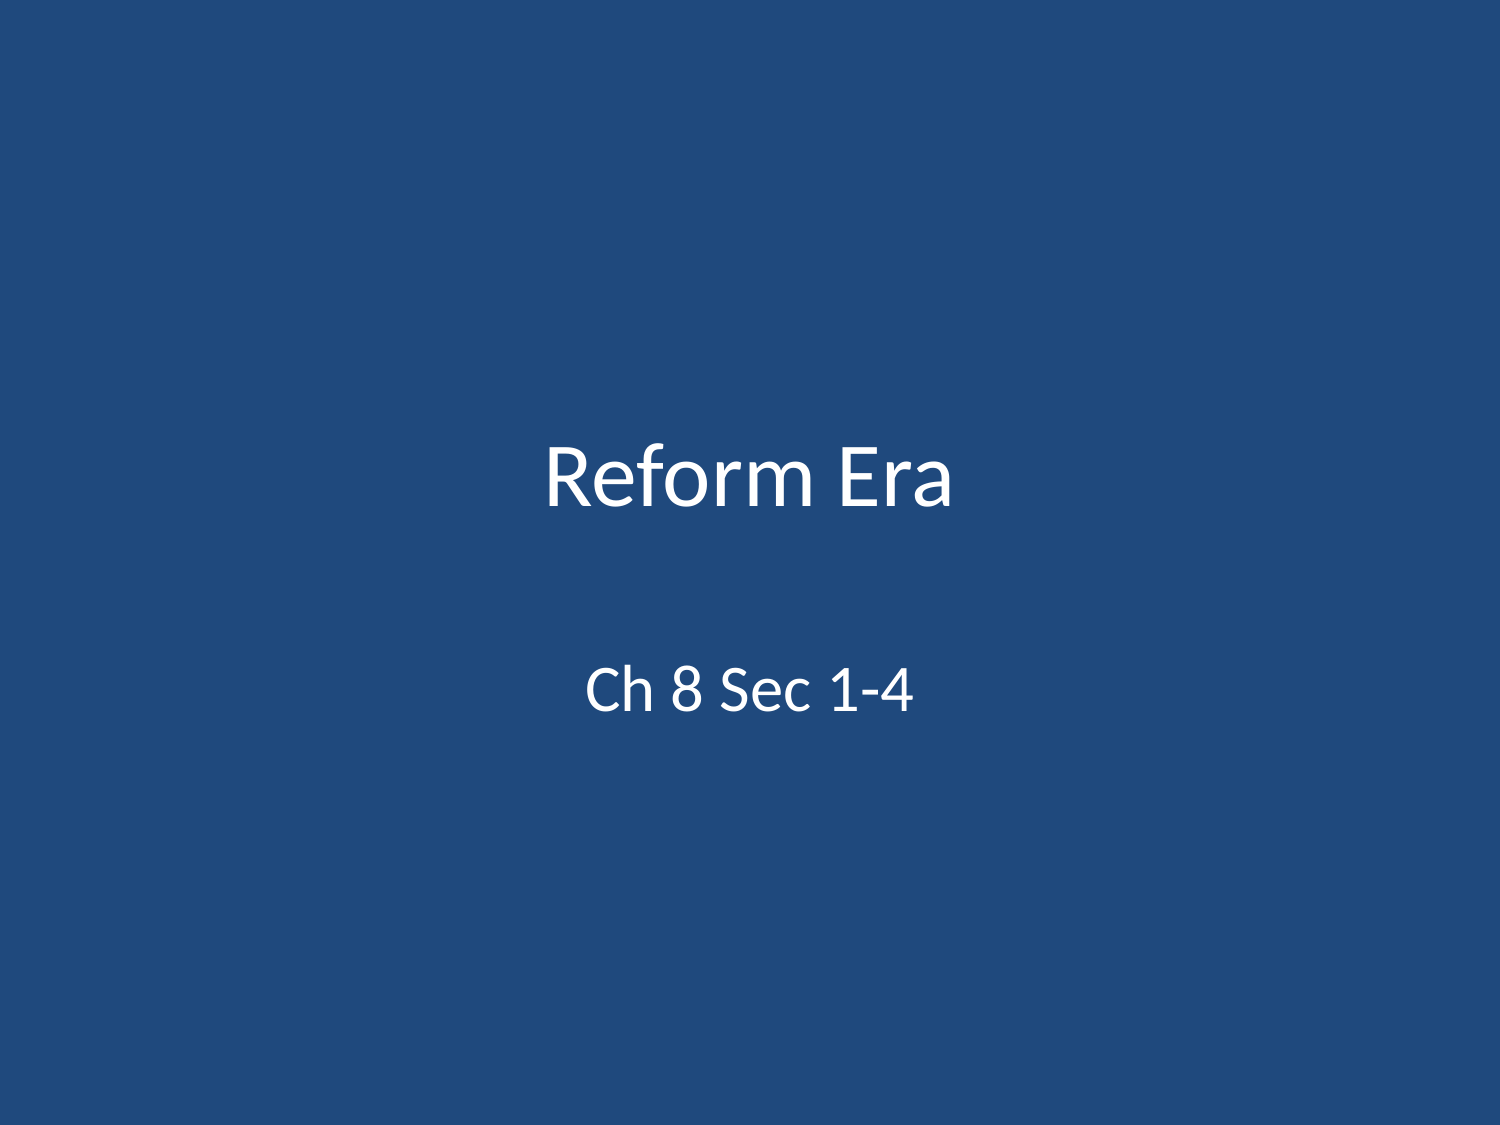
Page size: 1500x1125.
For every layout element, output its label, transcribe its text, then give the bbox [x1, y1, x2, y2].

subtitle Ch 8 Sec 1-4 [225, 637, 1275, 925]
title Reform Era [112, 349, 1388, 591]
